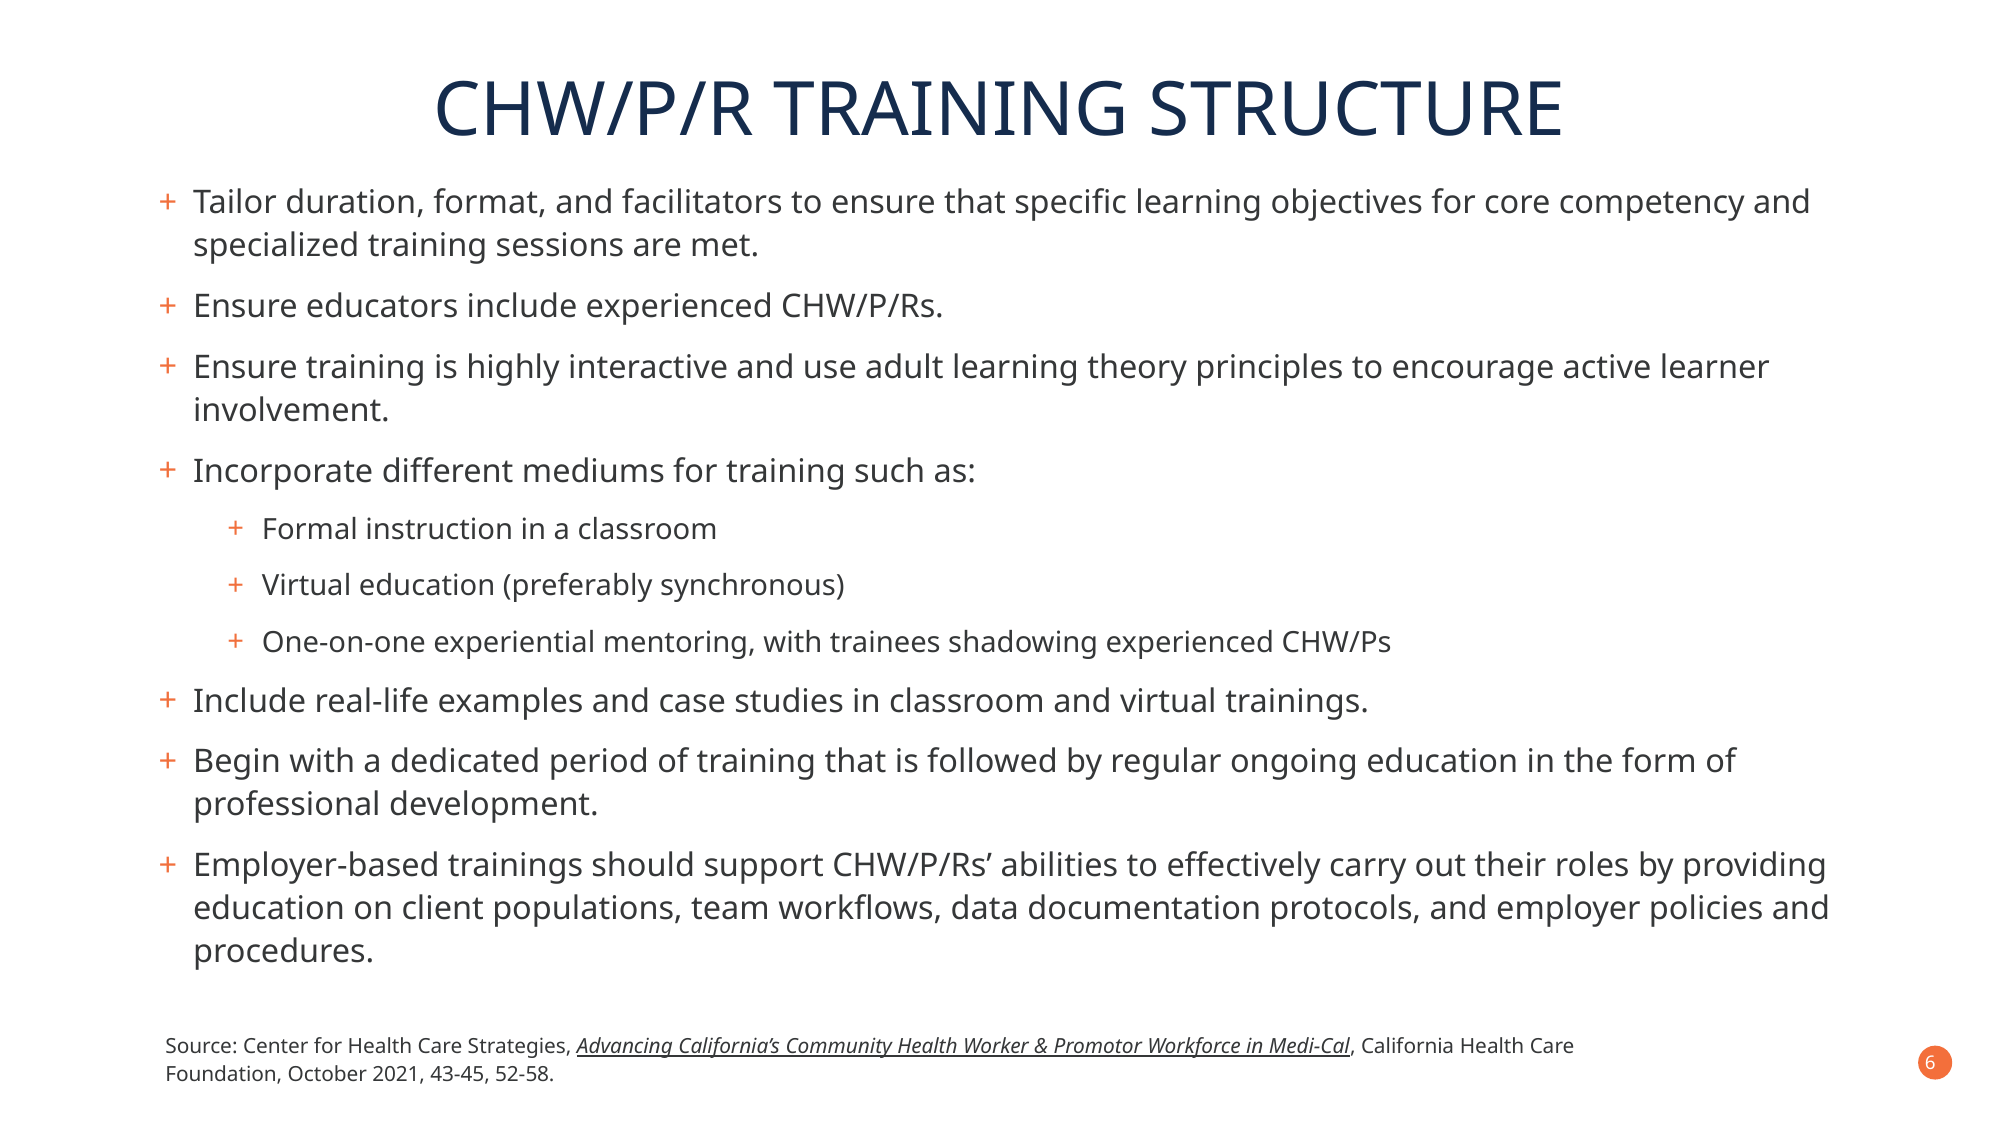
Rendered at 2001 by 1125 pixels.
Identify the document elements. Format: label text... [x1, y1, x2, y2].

list Tailor duration, format, and facilitators to ensure that specific learning objectives for core competency and specialized training sessions are met. Ensure educators include experienced CHW/P/Rs. Ensure training is highly interactive and use adult learning theory principles to encourage active learner involvement. Incorporate different mediums for training such as: Formal instruction in a classroom Virtual education (preferably synchronous) One-on-one experiential mentoring, with trainees shadowing experienced CHW/Ps Include real-life examples and case studies in classroom and virtual trainings. Begin with a dedicated period of training that is followed by regular ongoing education in the form of professional development. Employer-based trainings should support CHW/P/Rs’ abilities to effectively carry out their roles by providing education on client populations, team workflows, data documentation protocols, and employer policies and procedures. [143, 170, 1869, 982]
text_box Source: Center for Health Care Strategies, Advancing California’s Community Health Worker & Promotor Workforce in Medi-Cal, California Health Care Foundation, October 2021, 43-45, 52-58. [150, 1025, 1711, 1094]
title CHW/P/R Training Structure [137, 57, 1863, 165]
